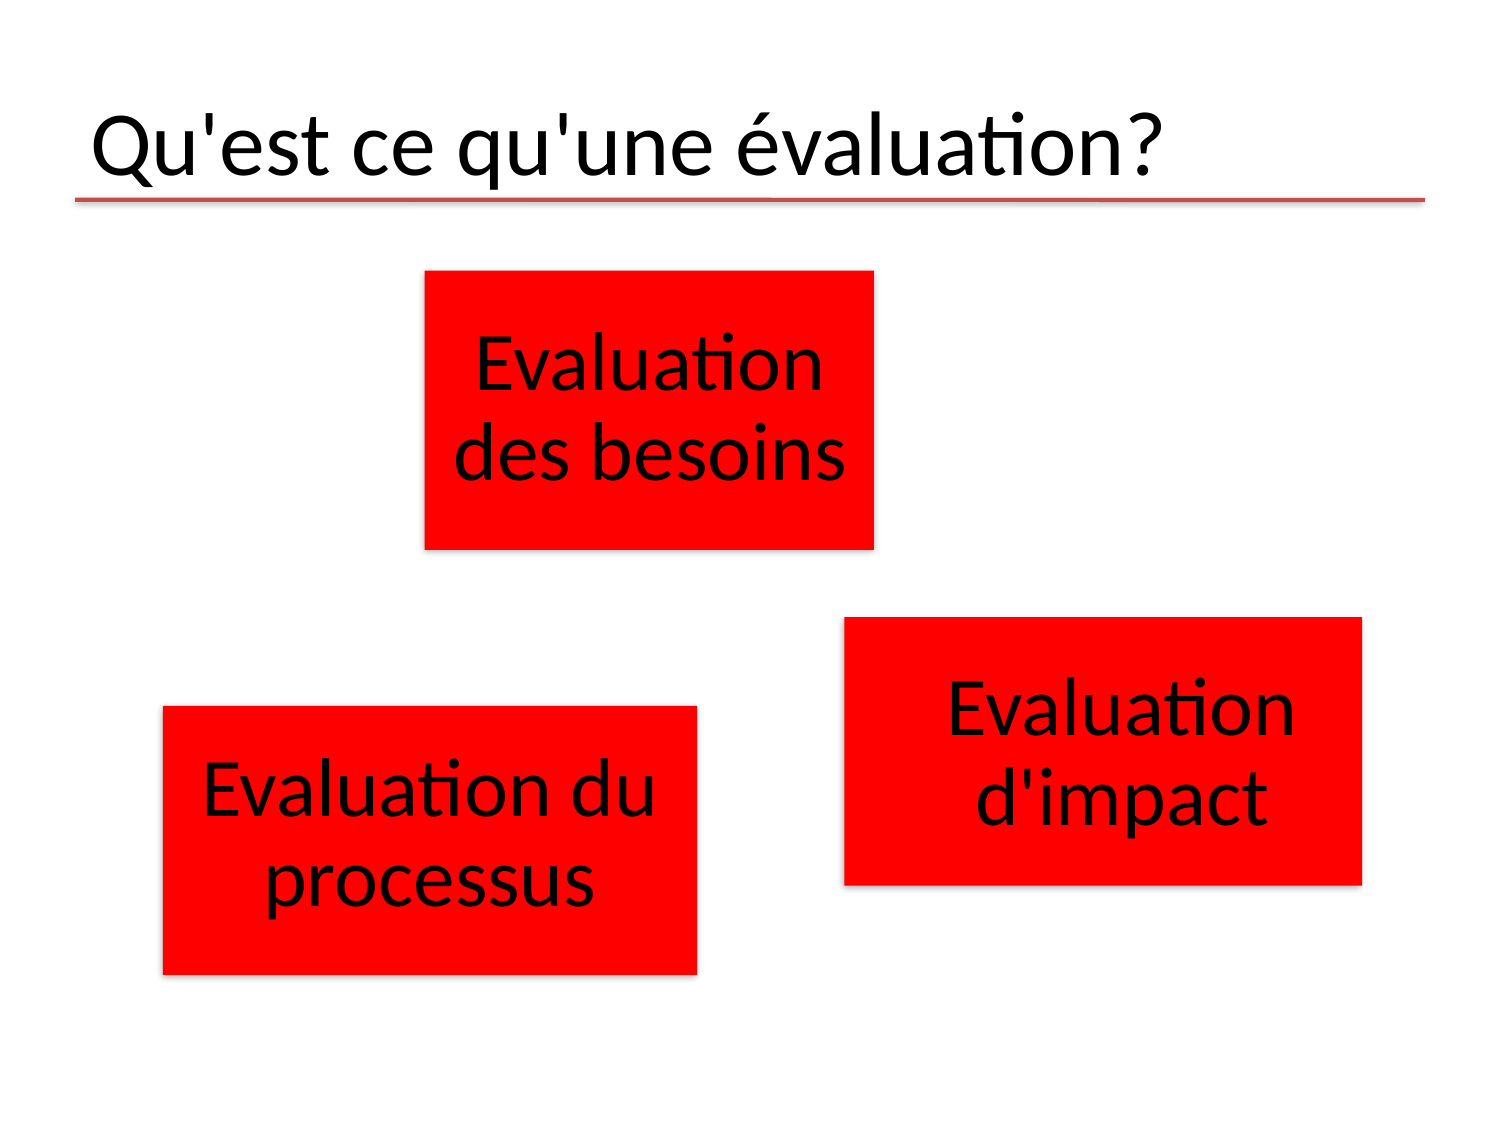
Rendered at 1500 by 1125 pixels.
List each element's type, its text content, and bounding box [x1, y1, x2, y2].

title Qu'est ce qu'une évaluation? [75, 45, 1425, 233]
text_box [424, 268, 876, 551]
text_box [844, 617, 1401, 888]
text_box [162, 699, 698, 976]
